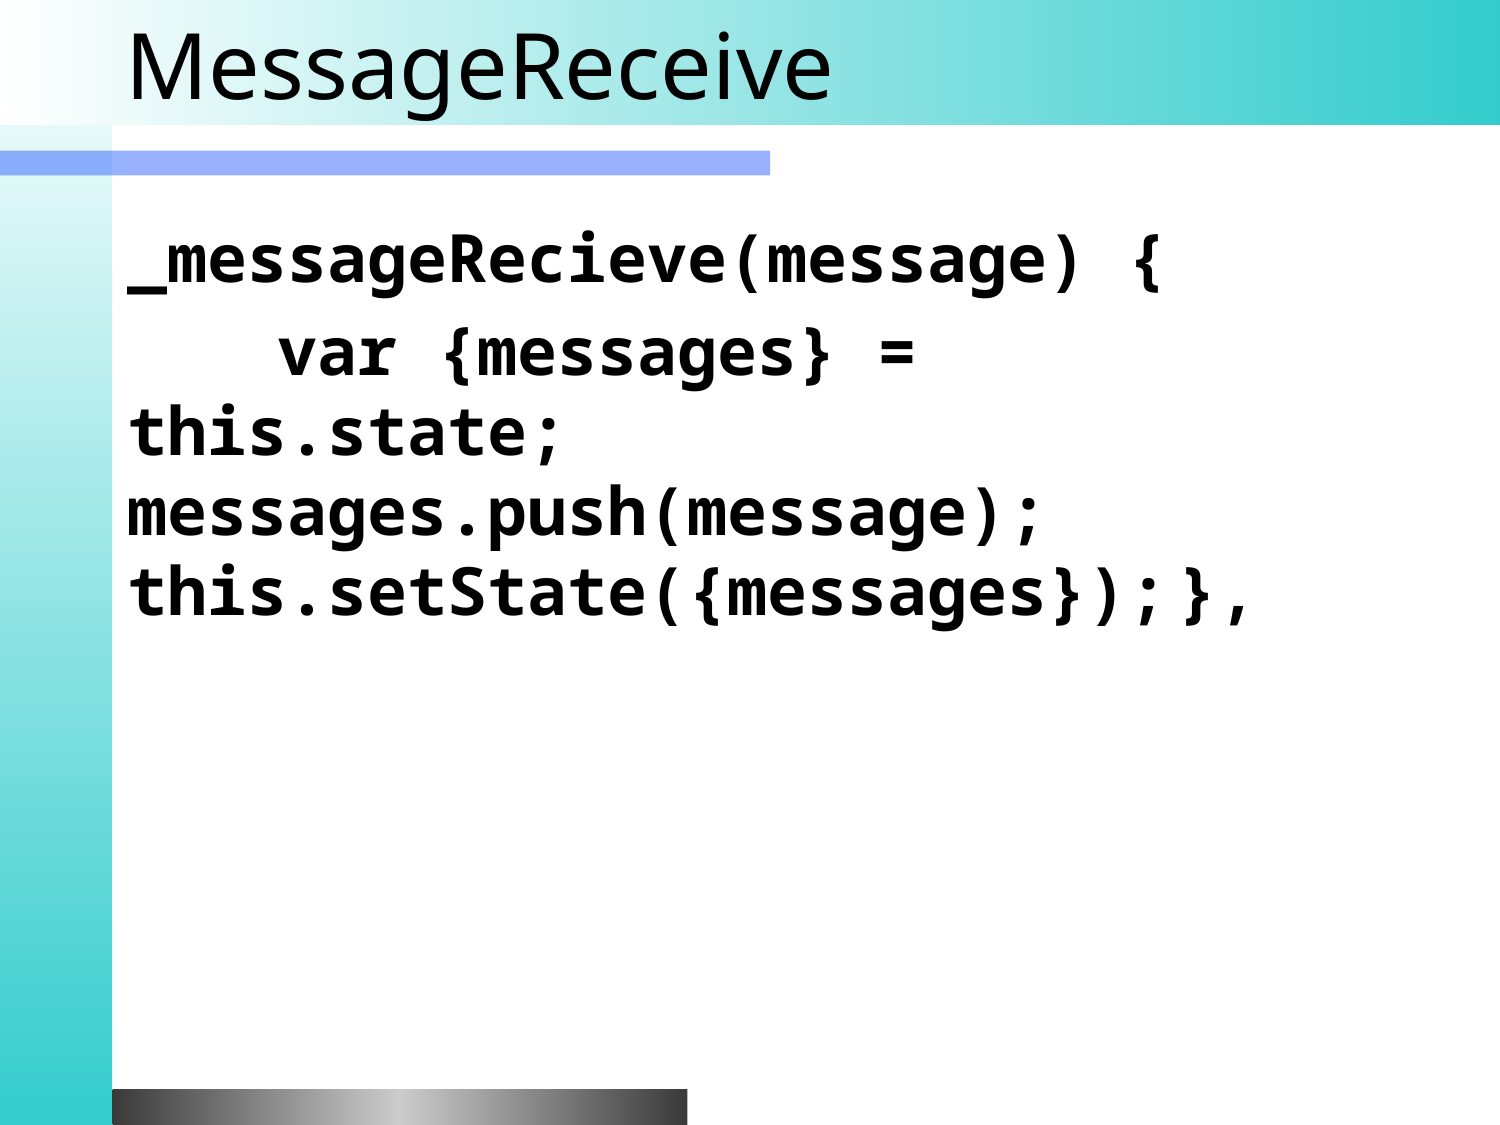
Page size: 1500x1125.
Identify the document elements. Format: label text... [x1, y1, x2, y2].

list _messageRecieve(message) { var {messages} = this.state; messages.push(message); this.setState({messages}); }, [112, 208, 1388, 1072]
title MessageReceive [110, 0, 1388, 127]
